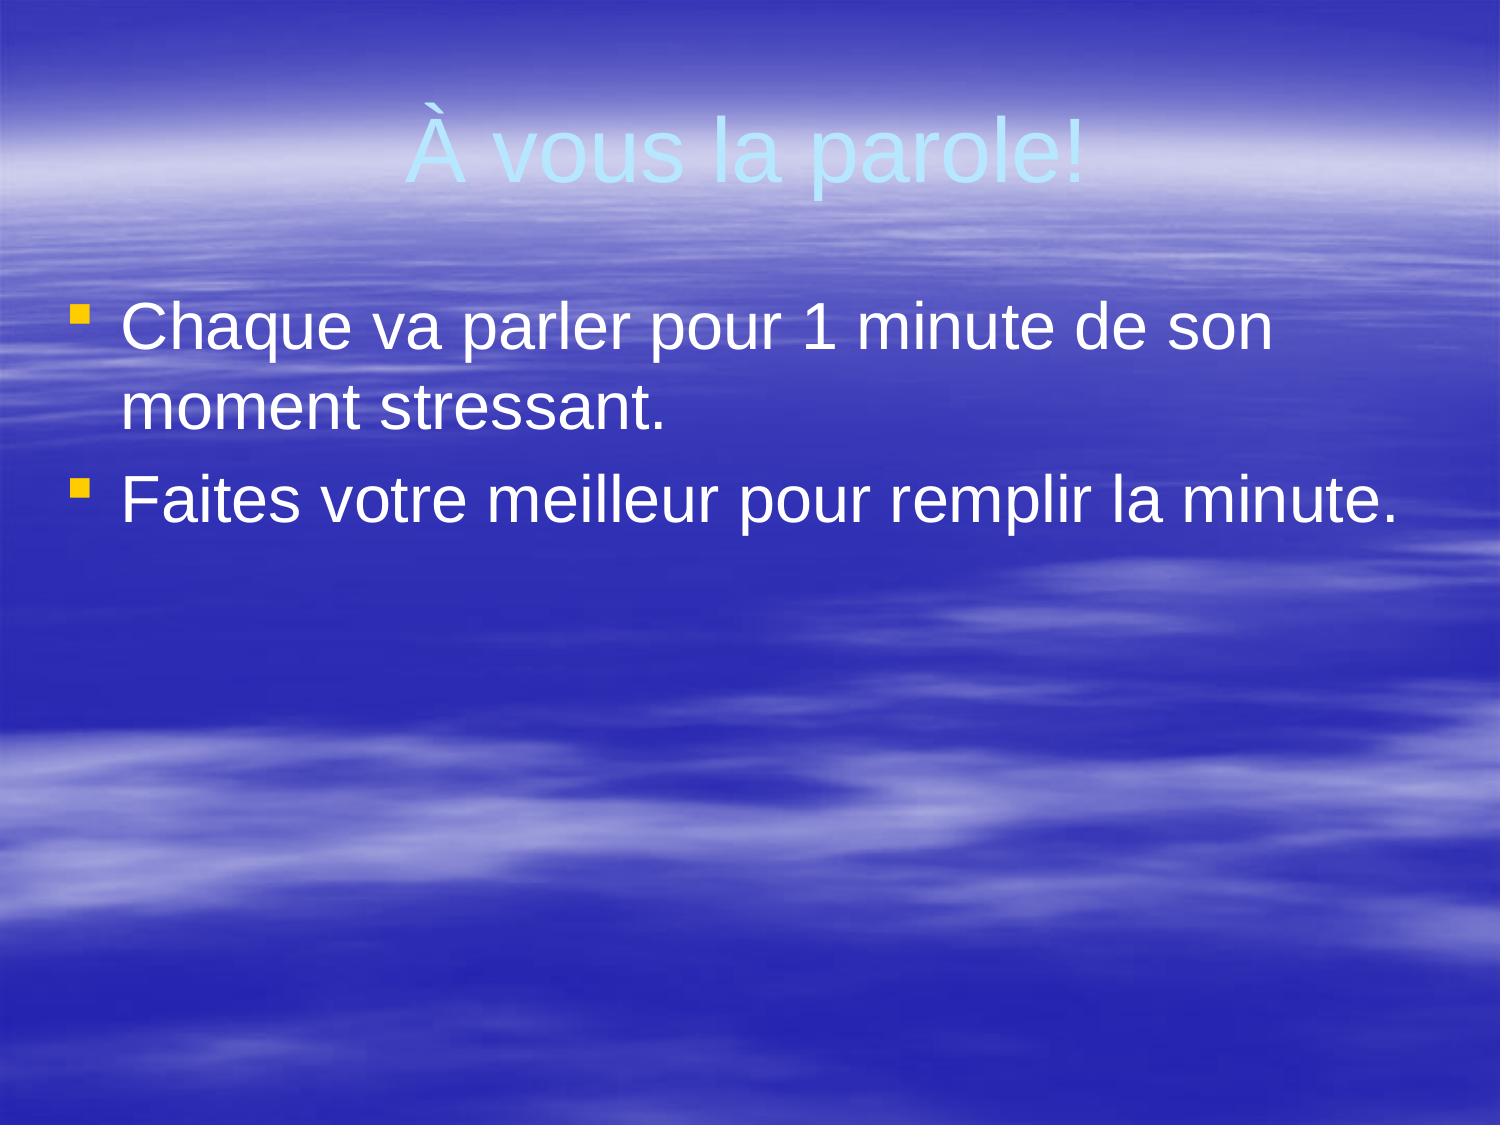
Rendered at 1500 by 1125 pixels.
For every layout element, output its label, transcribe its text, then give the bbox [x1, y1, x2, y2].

title À vous la parole! [49, 37, 1446, 255]
list Chaque va parler pour 1 minute de son moment stressant. Faites votre meilleur pour remplir la minute. [49, 275, 1451, 600]
